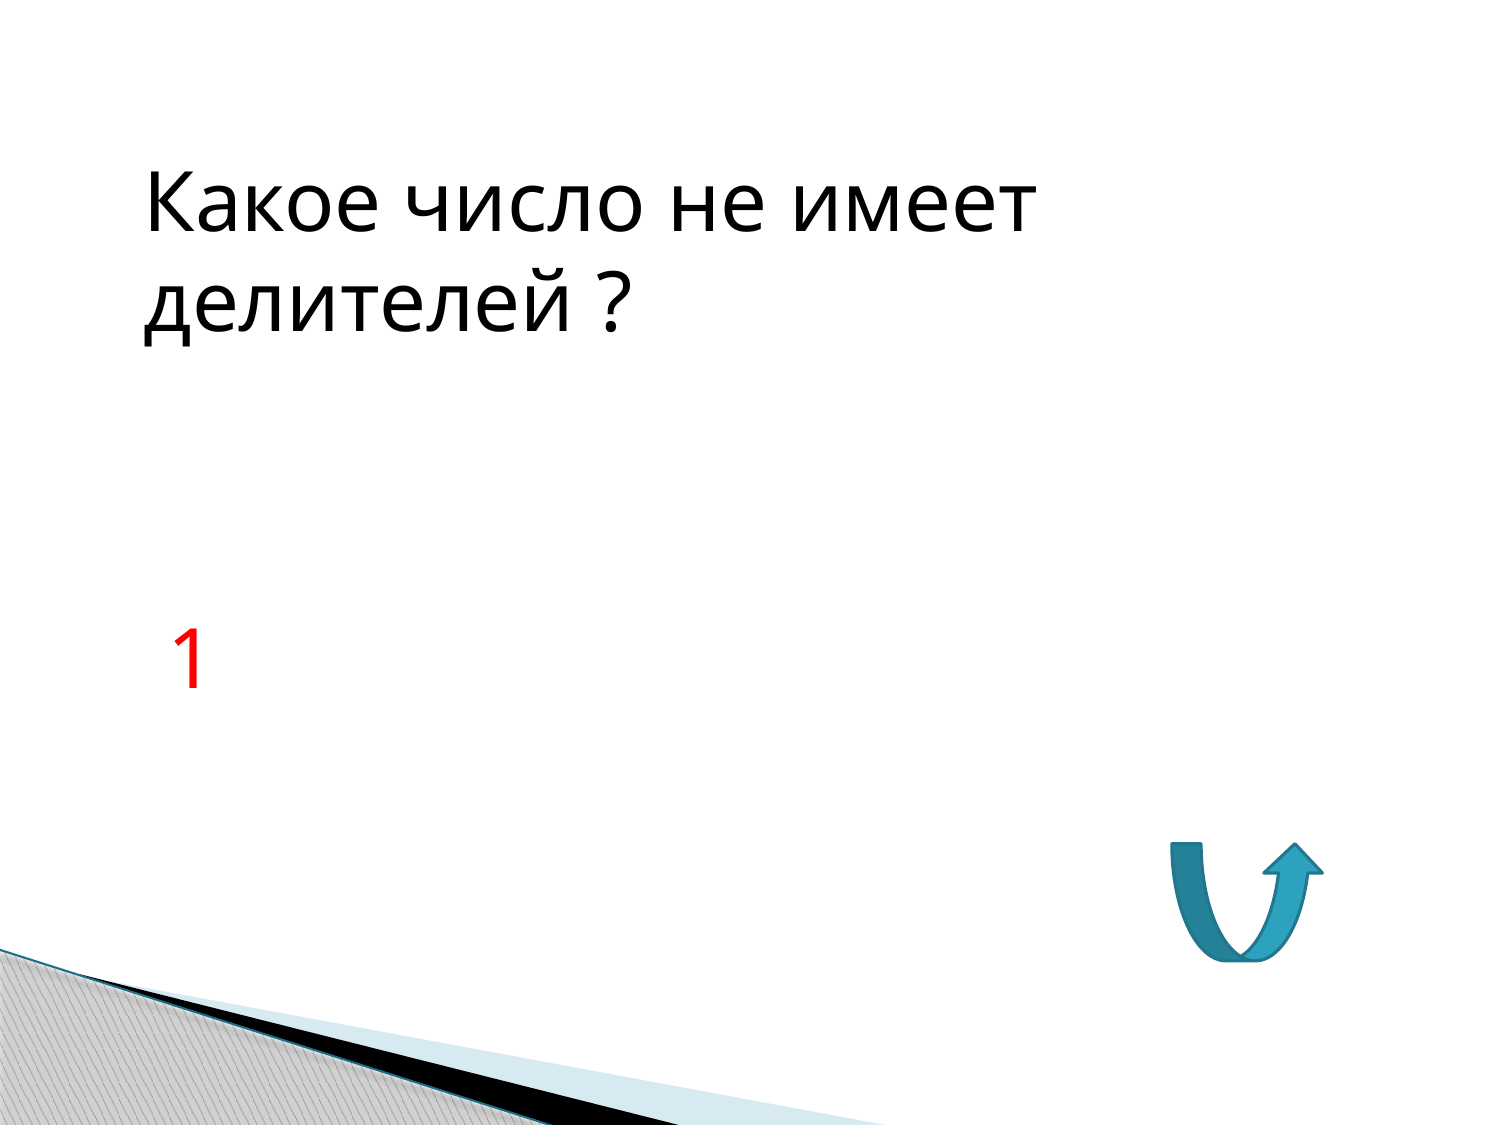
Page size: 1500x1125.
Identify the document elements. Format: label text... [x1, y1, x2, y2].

text_box Какое число не имеет делителей ? [128, 140, 1325, 356]
text_box [1170, 842, 1324, 963]
text_box 1 [152, 597, 317, 713]
